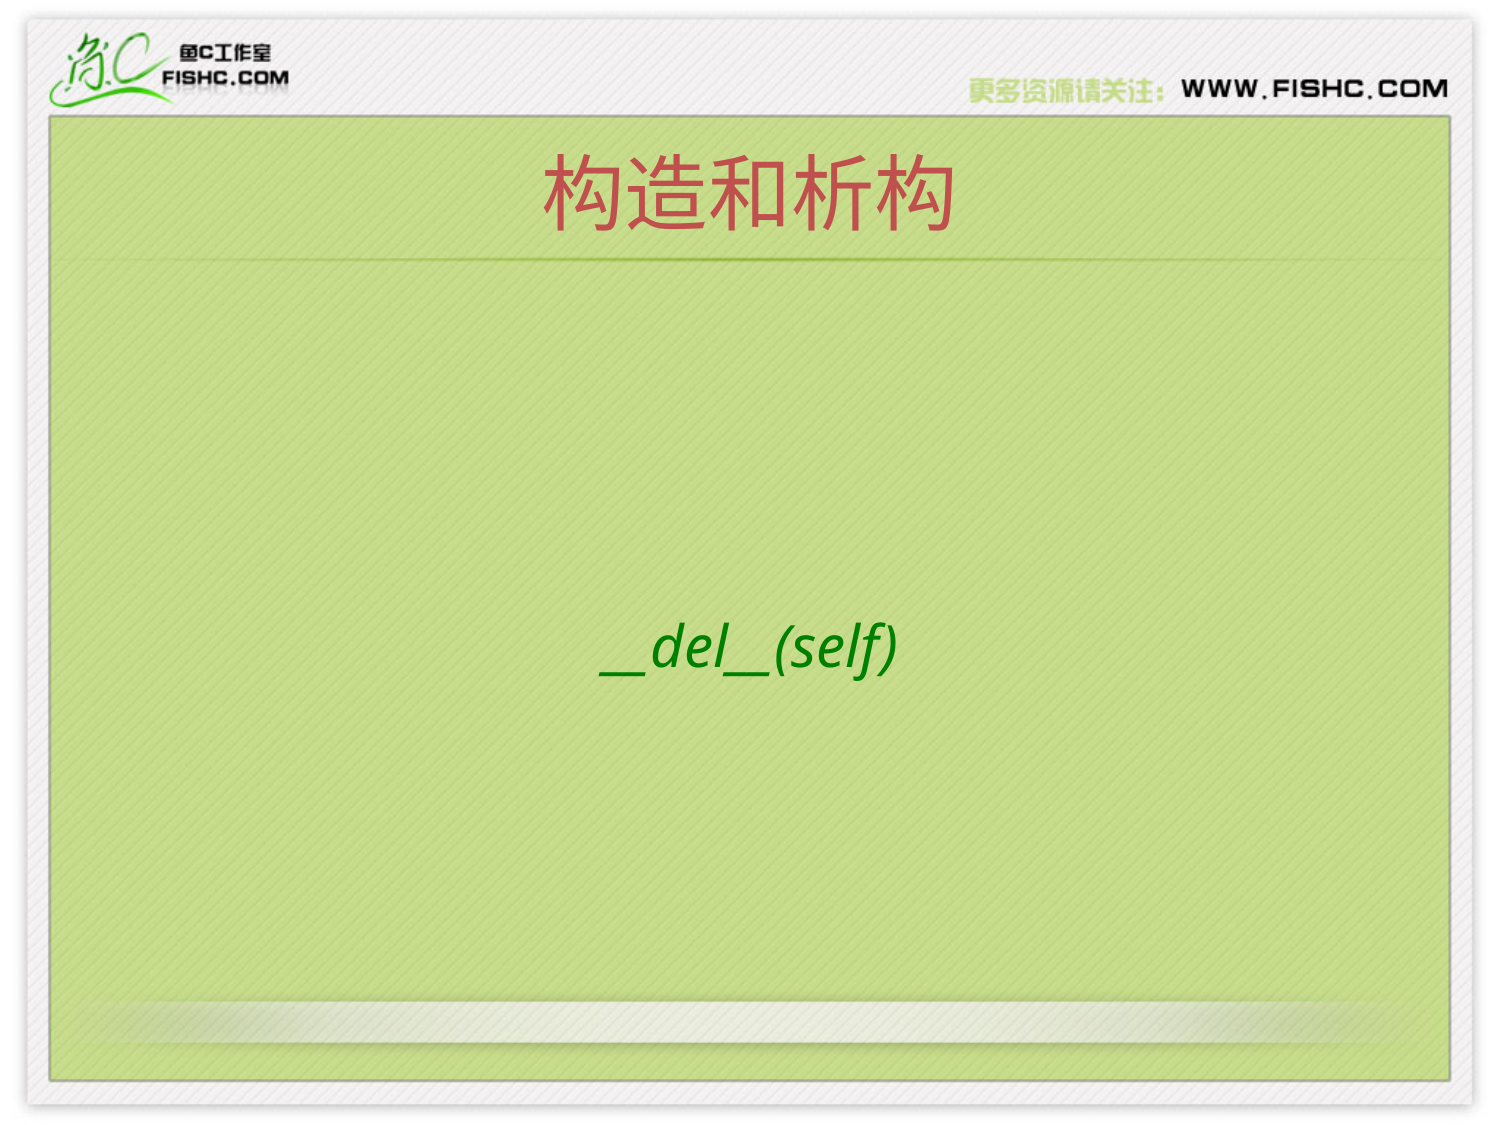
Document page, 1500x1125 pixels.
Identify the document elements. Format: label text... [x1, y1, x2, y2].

list __del__(self) [76, 272, 1427, 1016]
title 构造和析构 [75, 113, 1425, 268]
picture [0, 0, 1500, 1125]
